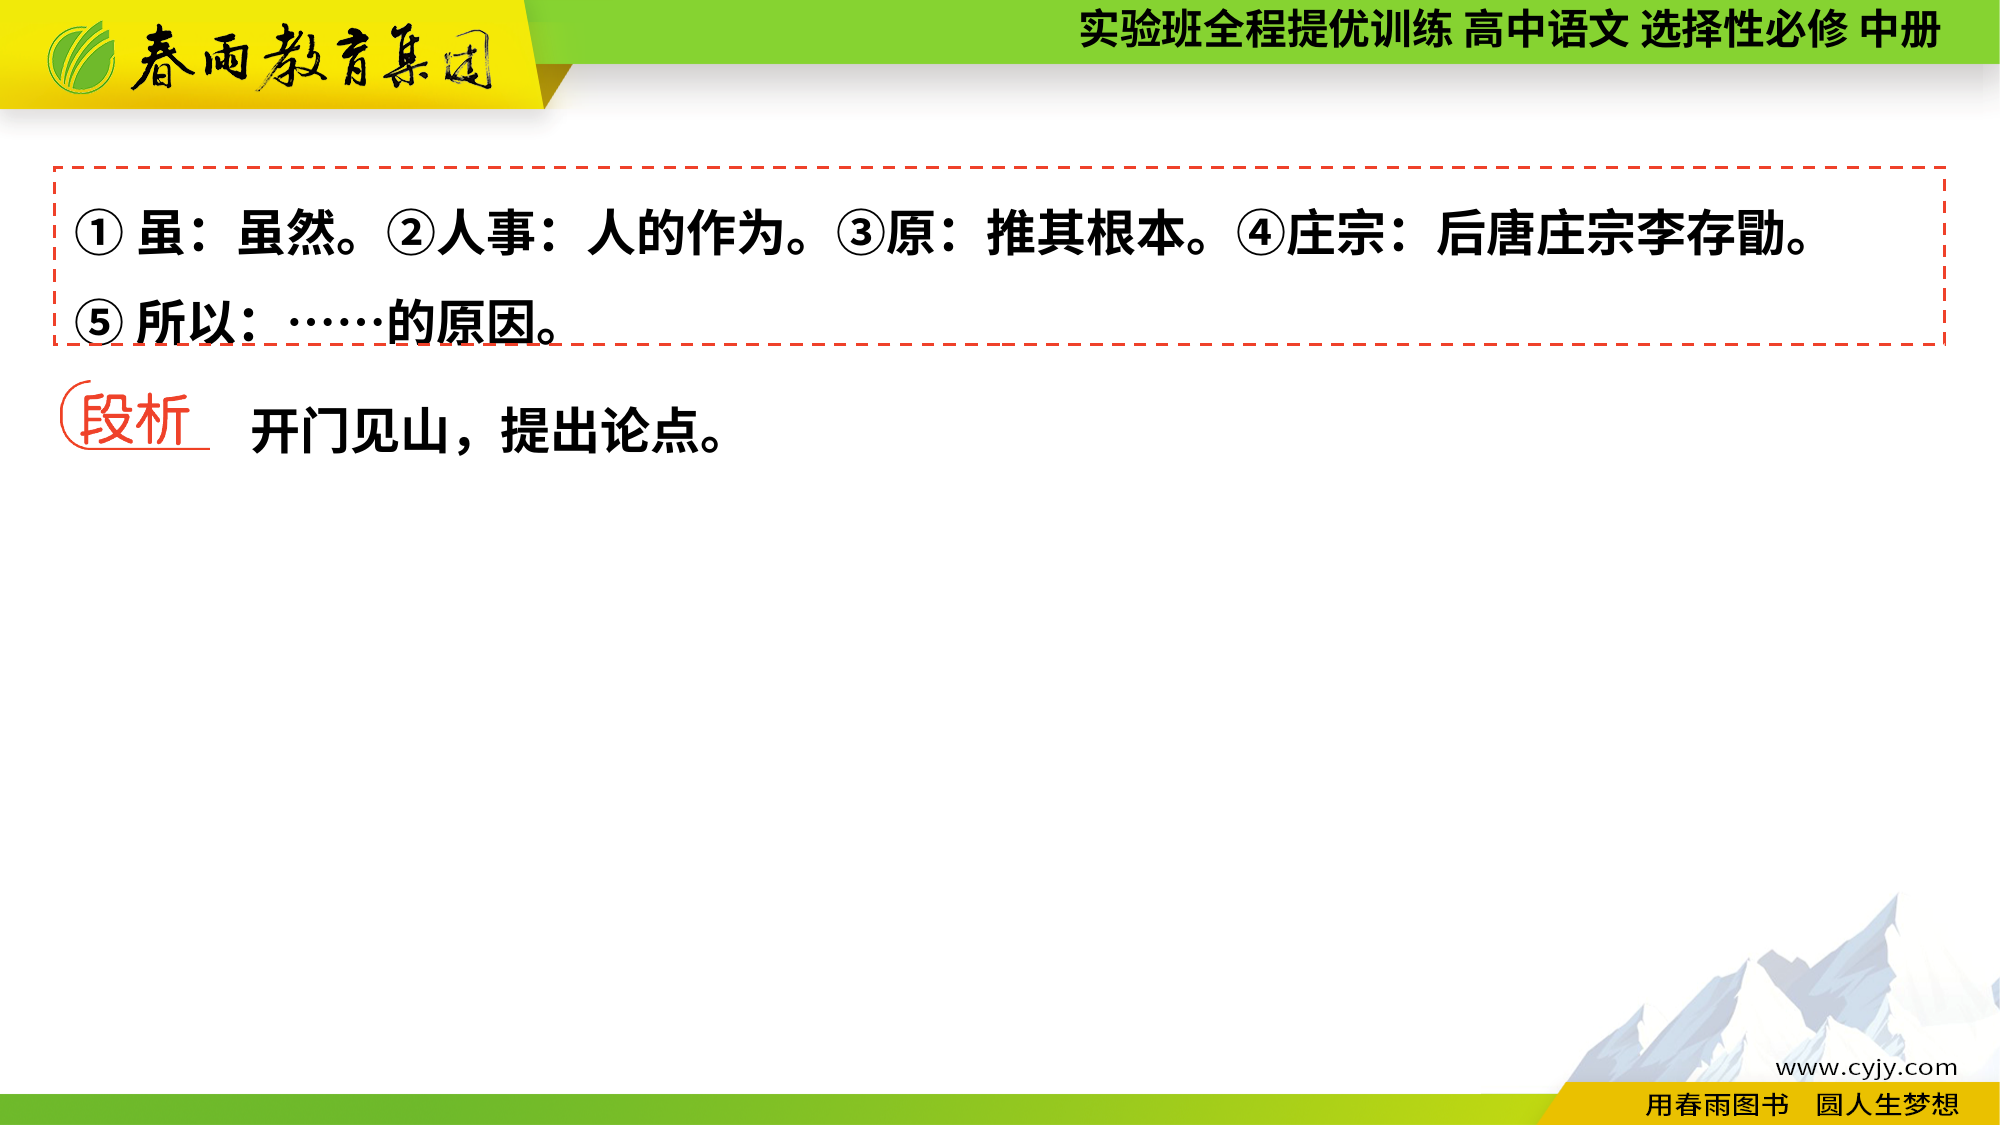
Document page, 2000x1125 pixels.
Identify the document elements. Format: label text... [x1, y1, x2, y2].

picture [0, 0, 2000, 1125]
text_box 开门见山，提出论点。 [236, 361, 766, 467]
text_box [54, 167, 1945, 345]
list ①虽：虽然。②人事：人的作为。③原：推其根本。④庄宗：后唐庄宗李存勖。 ⑤所以：……的原因。 [59, 345, 1944, 350]
